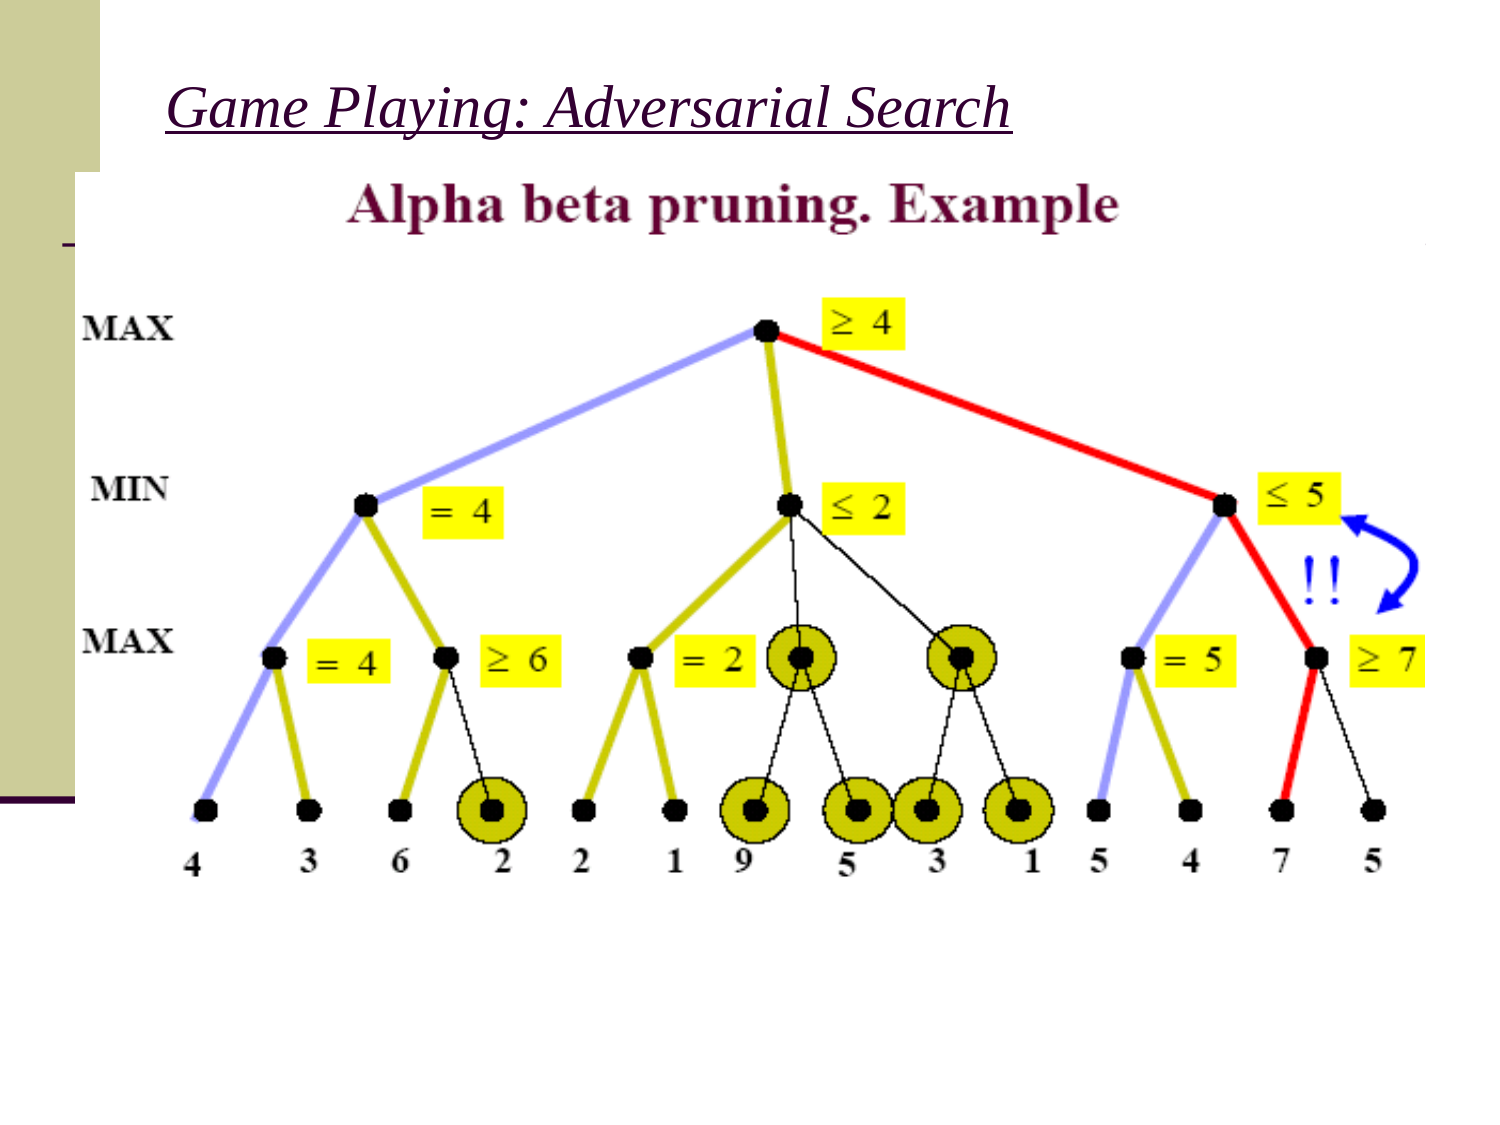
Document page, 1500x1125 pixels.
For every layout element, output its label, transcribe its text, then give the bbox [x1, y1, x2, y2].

title Game Playing: Adversarial Search [149, 45, 1426, 162]
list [74, 172, 1426, 1006]
